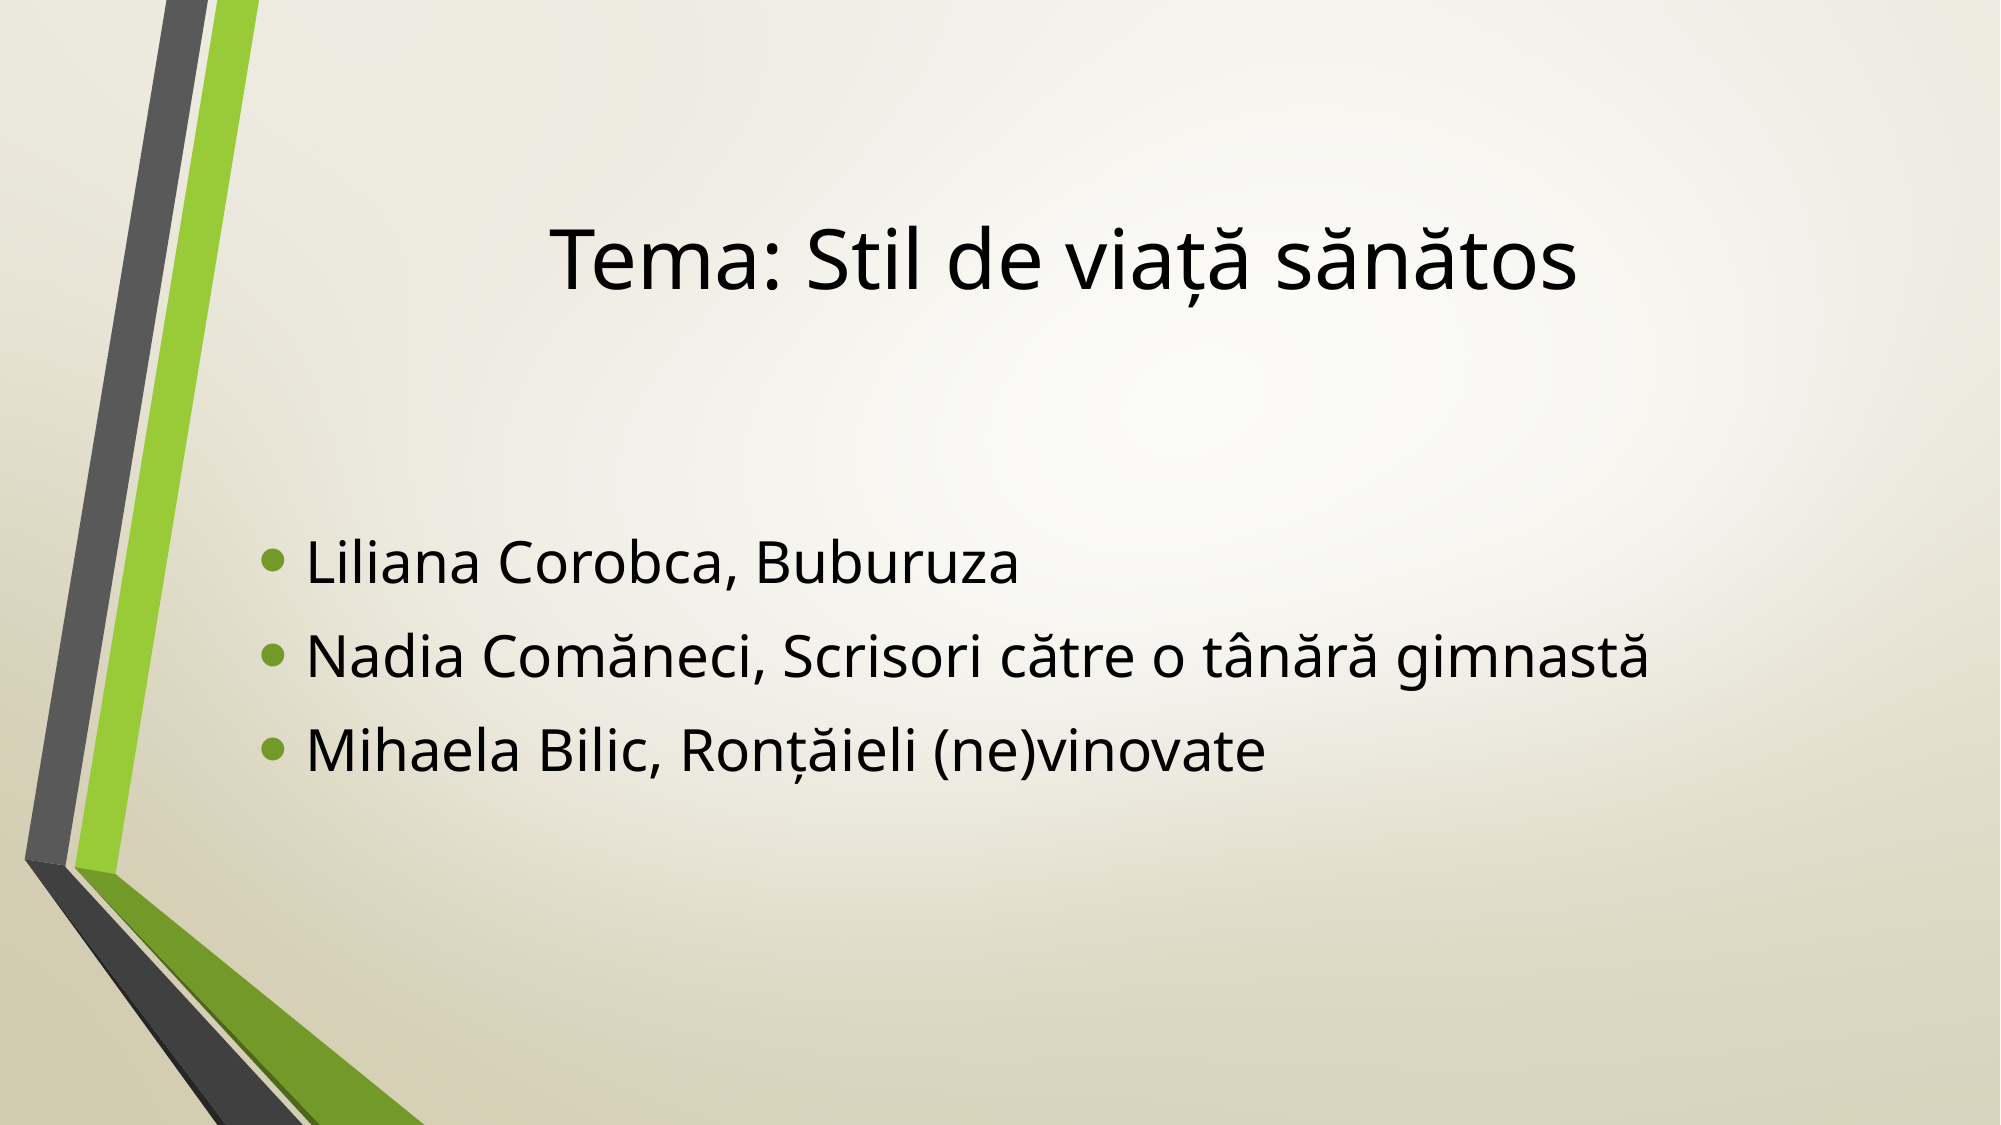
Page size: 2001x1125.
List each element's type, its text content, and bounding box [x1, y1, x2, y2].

list Liliana Corobca, Buburuza Nadia Comăneci, Scrisori către o tânără gimnastă Mihaela Bilic, Ronțăieli (ne)vinovate [243, 399, 1887, 824]
title Tema: Stil de viață sănătos [243, 112, 1887, 399]
